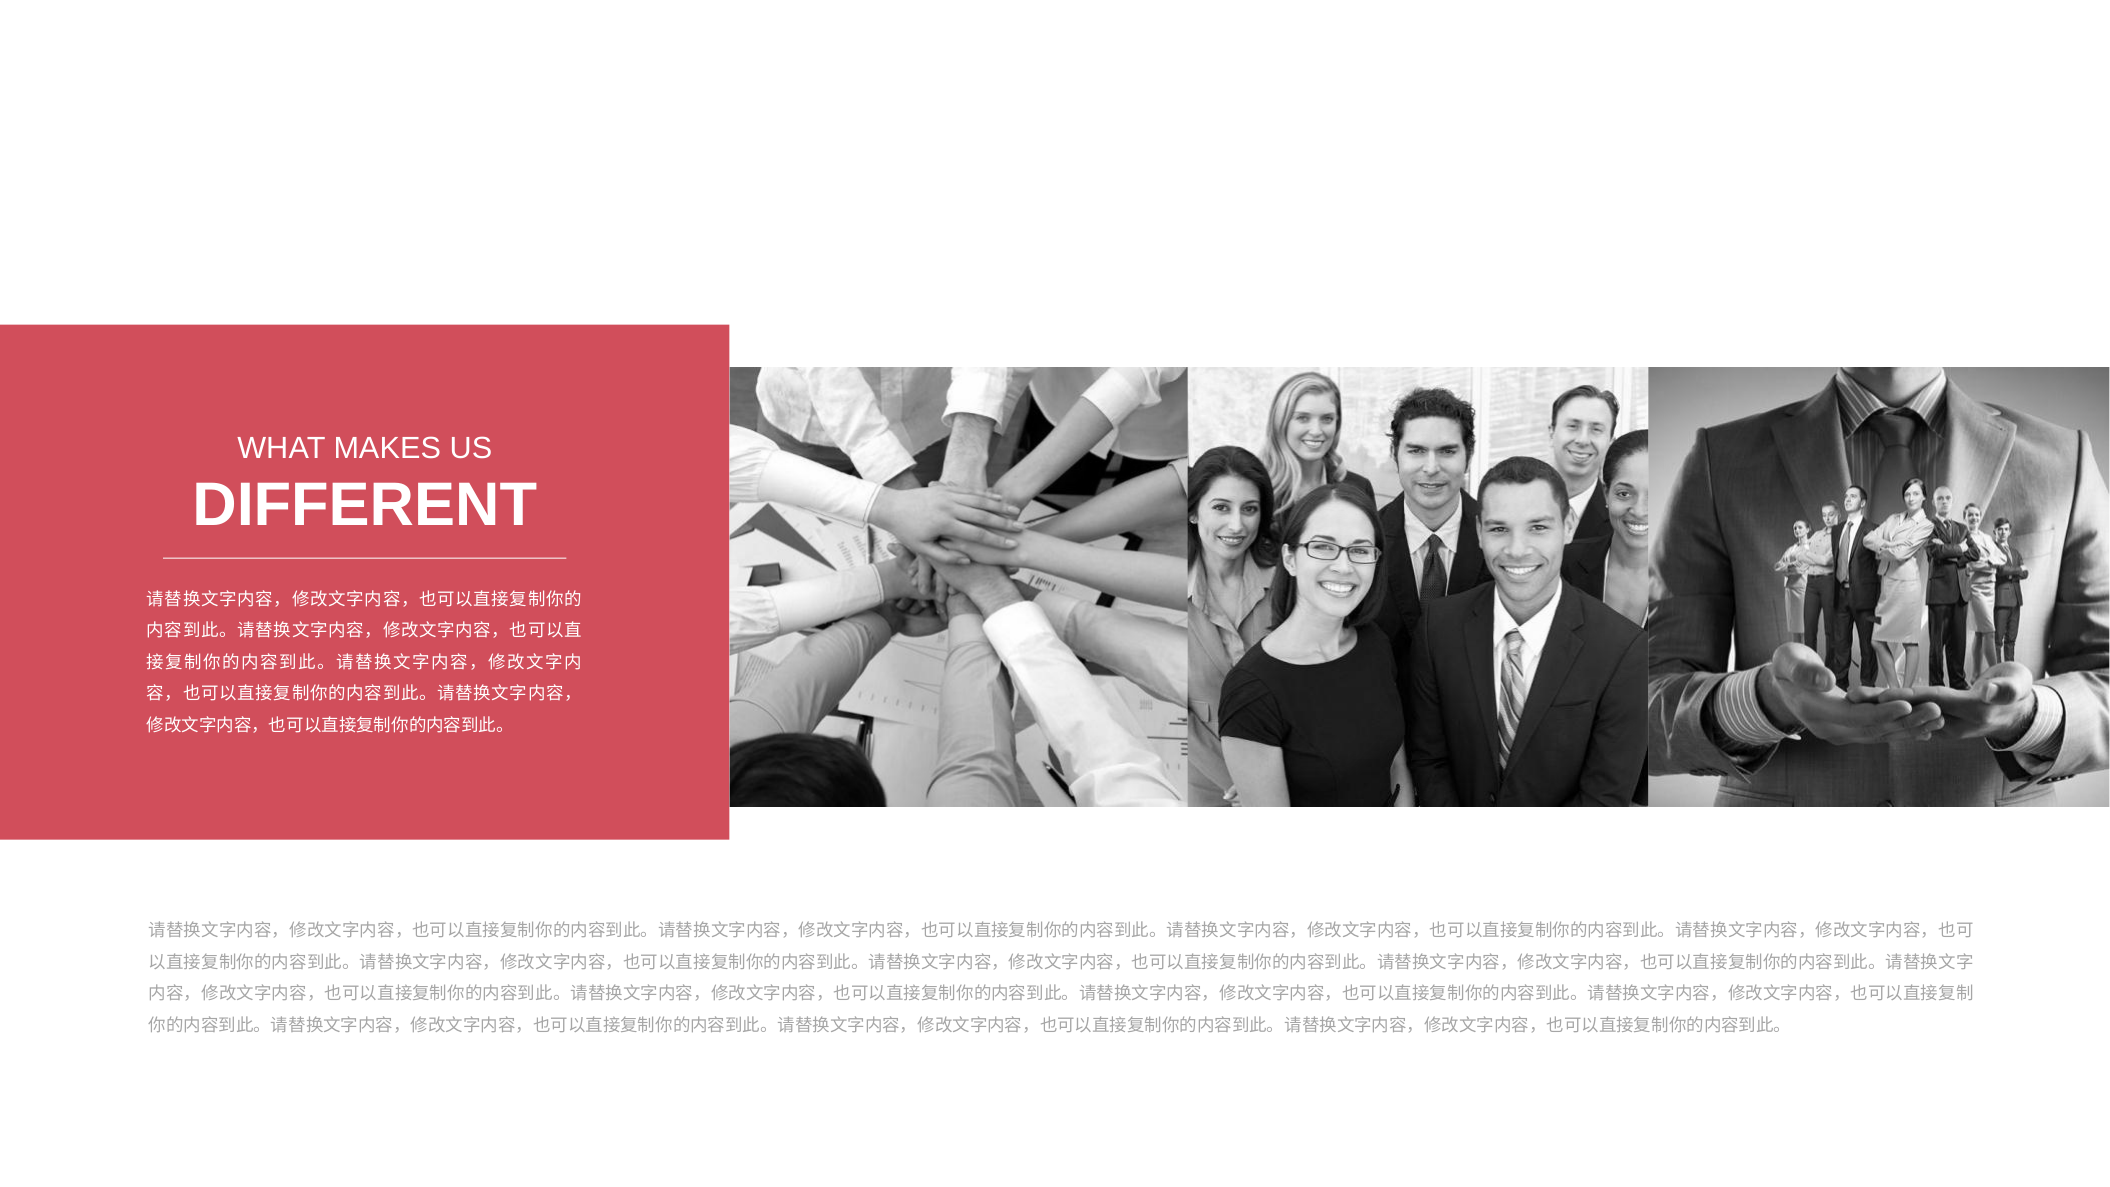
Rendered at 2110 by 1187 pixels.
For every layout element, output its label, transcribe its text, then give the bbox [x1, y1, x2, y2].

text_box WHAT MAKES US DIFFERENT [157, 427, 573, 539]
text_box [0, 324, 730, 840]
text_box [1648, 367, 2110, 808]
text_box [729, 367, 1187, 808]
text_box 请替换文字内容，修改文字内容，也可以直接复制你的内容到此。请替换文字内容，修改文字内容，也可以直接复制你的内容到此。请替换文字内容，修改文字内容，也可以直接复制你的内容到此。请替换文字内容，修改文字内容，也可以直接复制你的内容到此。 [146, 576, 583, 735]
text_box 请替换文字内容，修改文字内容，也可以直接复制你的内容到此。请替换文字内容，修改文字内容，也可以直接复制你的内容到此。请替换文字内容，修改文字内容，也可以直接复制你的内容到此。请替换文字内容，修改文字内容，也可以直接复制你的内容到此。请替换文字内容，修改文字内容，也可以直接复制你的内容到此。请替换文字内容，修改文字内容，也可以直接复制你的内容到此。请替换文字内容，修改文字内容，也可以直接复制你的内容到此。请替换文字内容，修改文字内容，也可以直接复制你的内容到此。请替换文字内容，修改文字内容，也可以直接复制你的内容到此。请替换文字内容，修改文字内容，也可以直接复制你的内容到此。请替换文字内容，修改文字内容，也可以直接复制你的内容到此。请替换文字内容，修改文字内容，也可以直接复制你的内容到此。请替换文字内容，修改文字内容，也可以直接复制你的内容到此。请替换文字内容，修改文字内容，也可以直接复制你的内容到此。 [148, 908, 1976, 1036]
text_box [1187, 367, 1648, 808]
